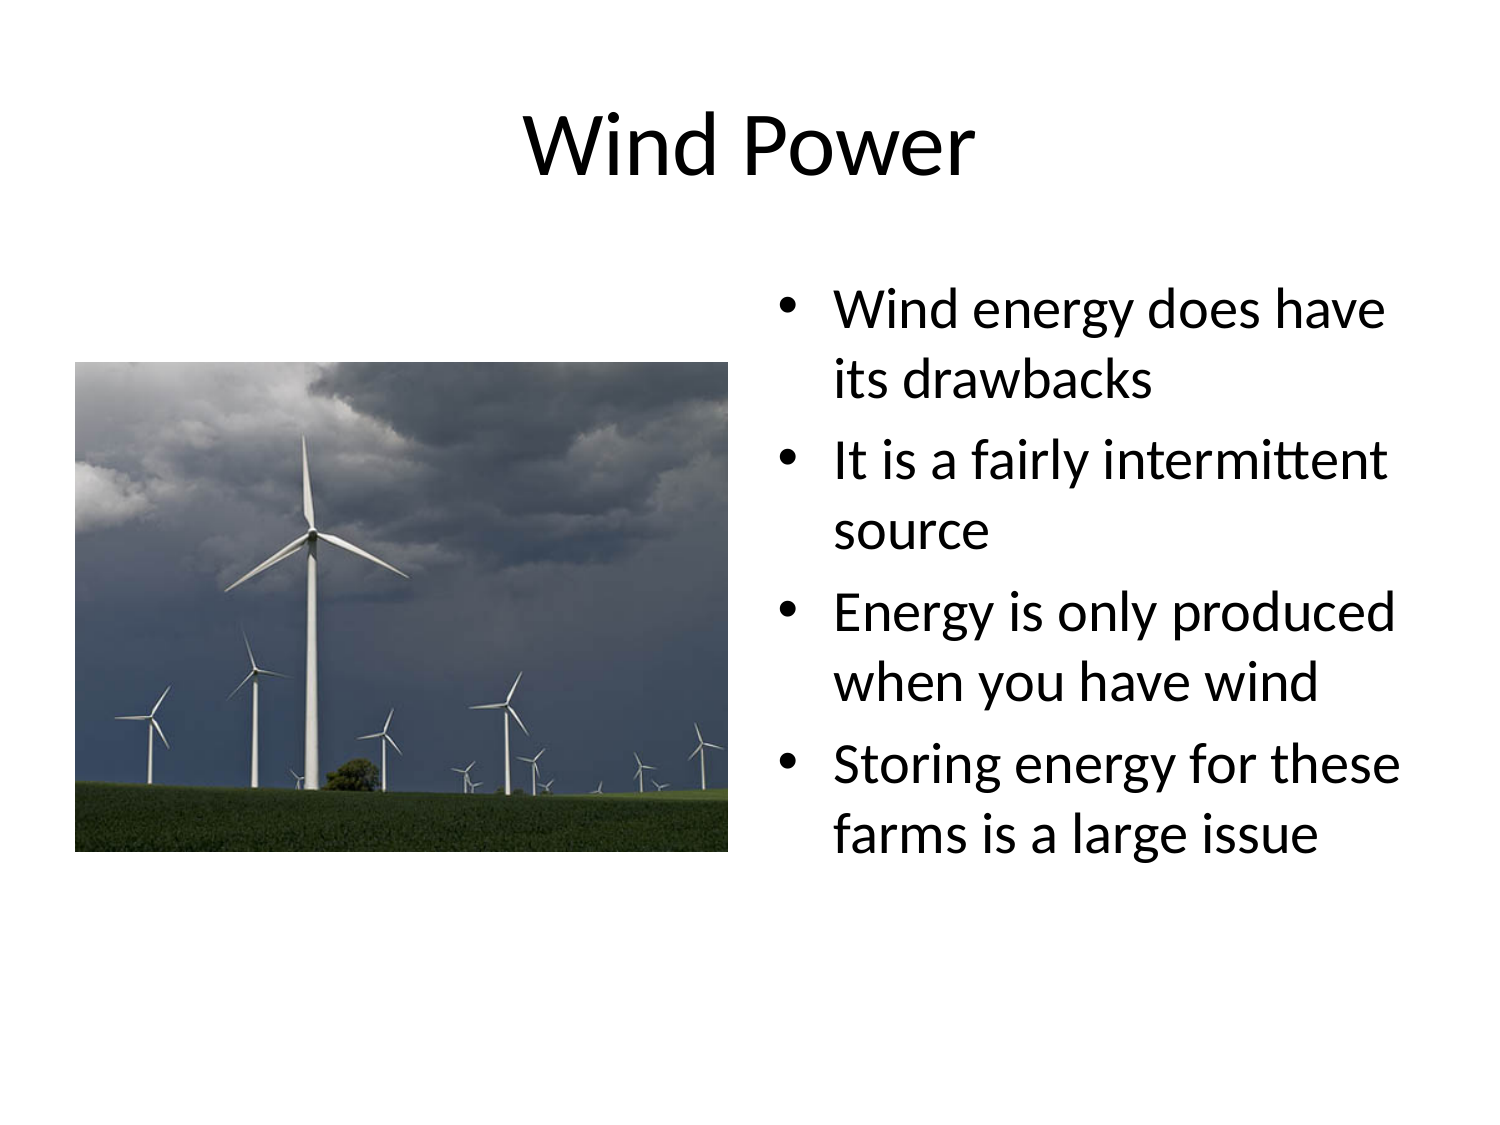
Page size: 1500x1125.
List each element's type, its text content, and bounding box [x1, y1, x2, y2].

list Wind energy does have its drawbacks It is a fairly intermittent source Energy is only produced when you have wind Storing energy for these farms is a large issue [762, 262, 1425, 1005]
title Wind Power [75, 45, 1425, 233]
picture [74, 362, 728, 852]
